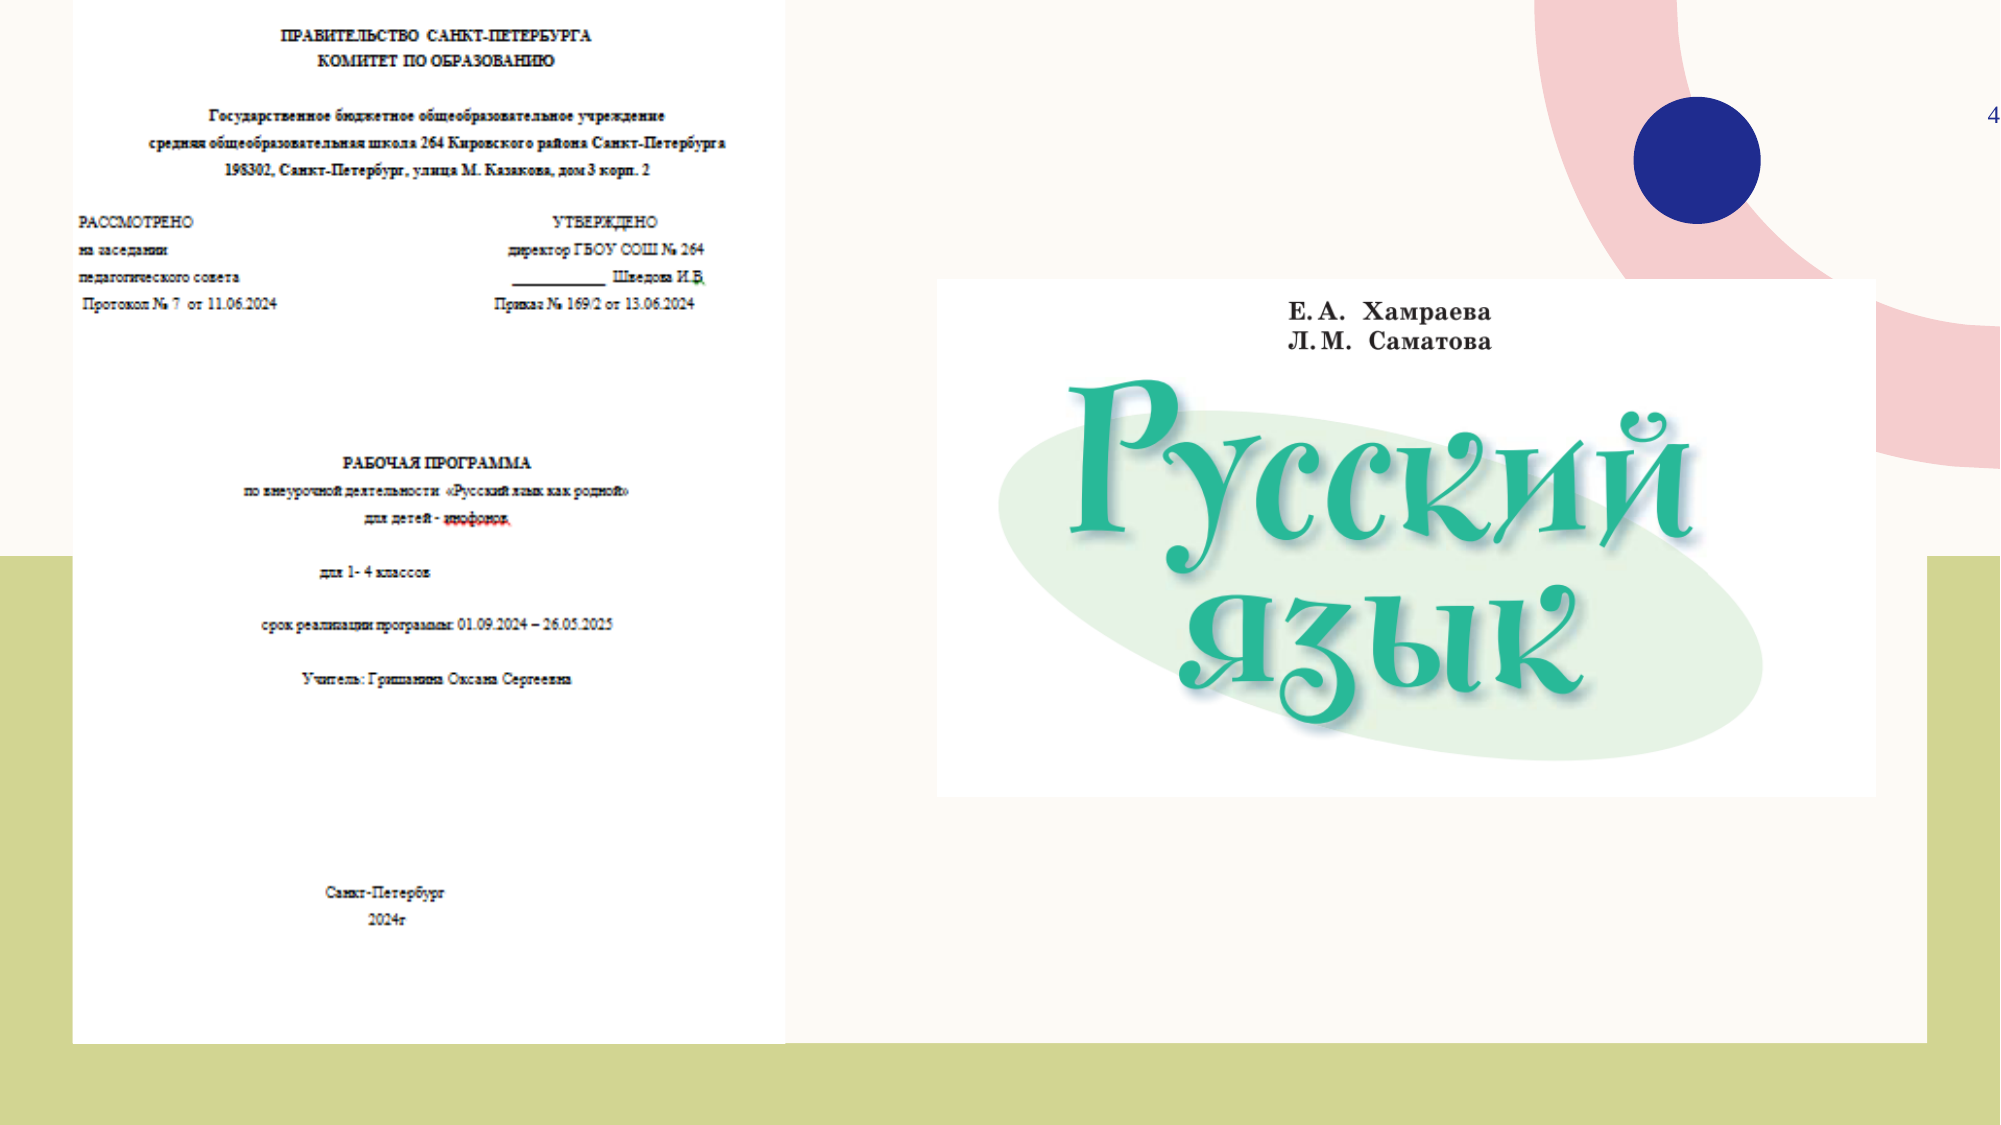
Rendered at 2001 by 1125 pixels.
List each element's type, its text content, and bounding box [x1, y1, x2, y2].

picture [72, 0, 786, 1044]
slide_number 4 [1824, 75, 2000, 153]
picture [937, 279, 1876, 797]
